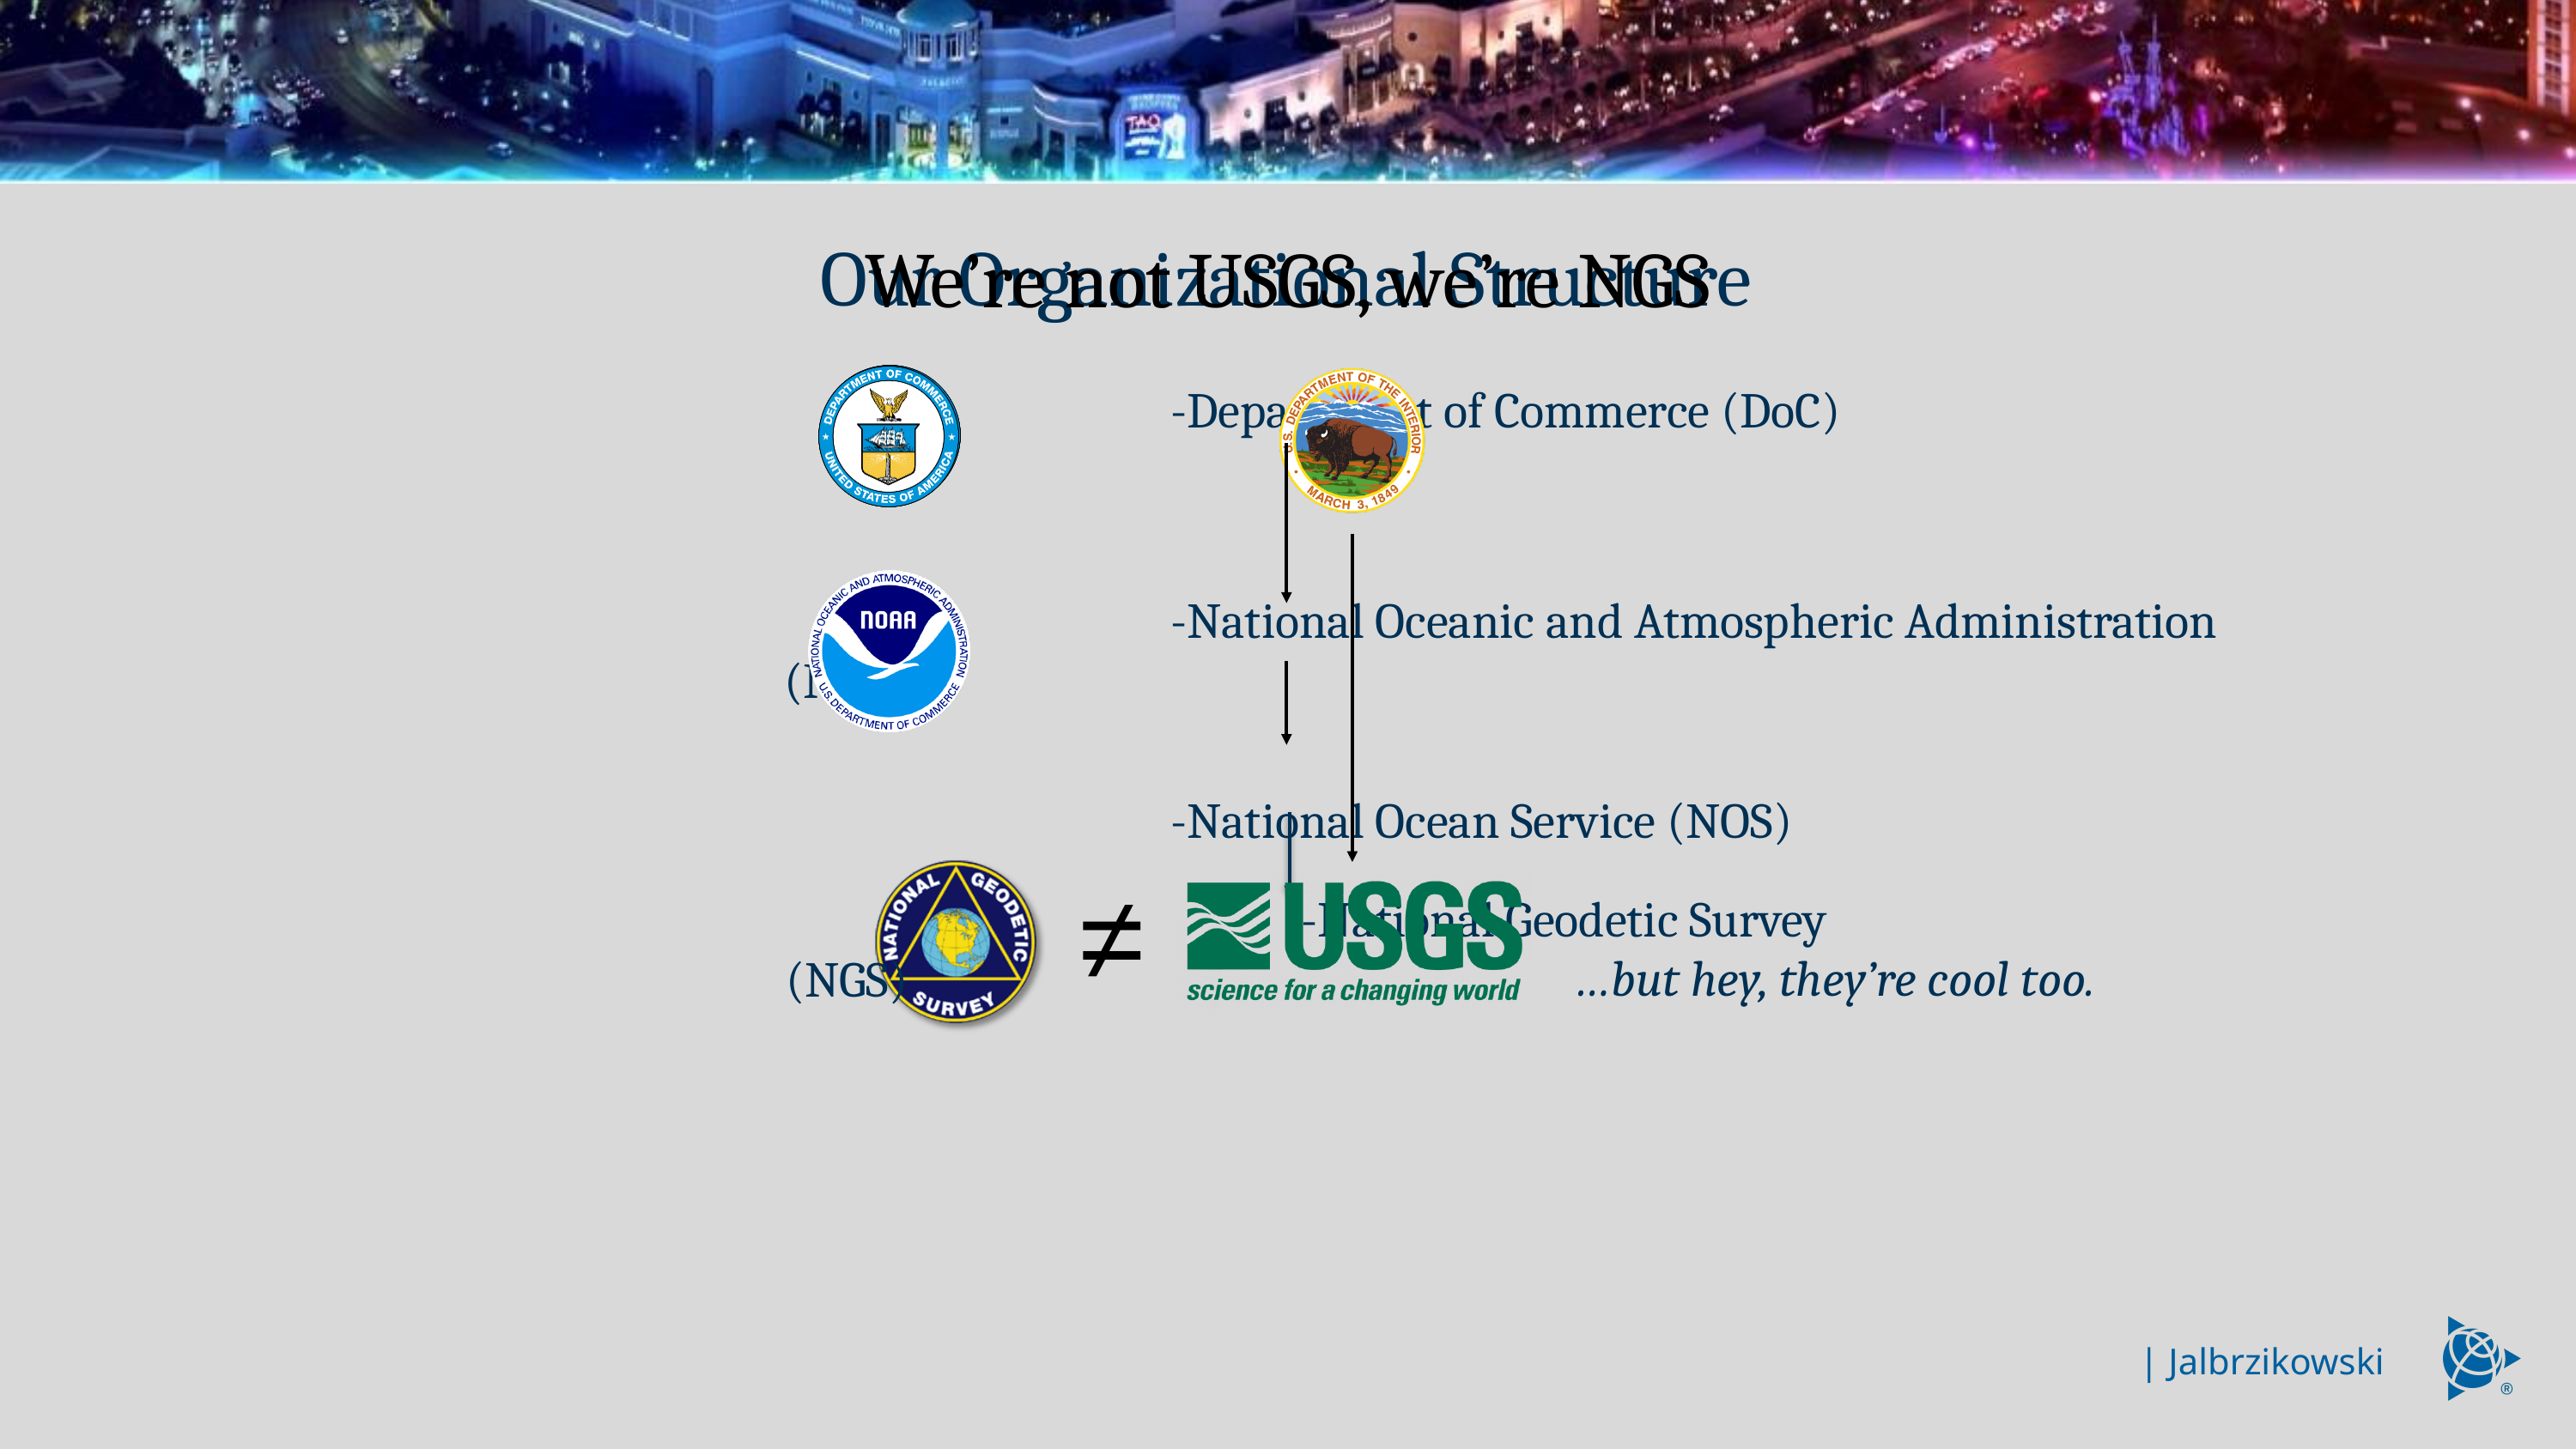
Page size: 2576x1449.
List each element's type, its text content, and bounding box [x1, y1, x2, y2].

text_box …but hey, they’re cool too. [1510, 939, 2344, 1024]
picture [931, 476, 937, 482]
picture [829, 459, 836, 467]
picture [897, 444, 961, 507]
picture [1176, 871, 1532, 1015]
picture [1279, 367, 1426, 514]
picture [835, 390, 847, 403]
picture [928, 388, 938, 397]
picture [919, 487, 924, 494]
picture [839, 474, 845, 482]
picture [817, 365, 895, 507]
picture [824, 419, 831, 424]
picture [0, 0, 2576, 184]
picture [860, 376, 866, 383]
text_box -Department of Commerce (DoC) -National Oceanic and Atmospheric Administration (NOAA) -National Ocean Service (NOS) [707, 292, 2385, 860]
picture [808, 570, 971, 732]
picture [899, 365, 961, 427]
picture [827, 411, 833, 416]
picture [945, 452, 952, 458]
picture [830, 404, 836, 410]
picture [851, 379, 860, 387]
picture [944, 415, 952, 421]
picture [834, 381, 944, 492]
picture [923, 480, 931, 489]
picture [868, 373, 874, 379]
picture [826, 452, 833, 459]
picture [923, 385, 930, 389]
subtitle | Jalbrzikowski [191, 1264, 2385, 1449]
text_box -National Geodetic Survey (NGS) [708, 810, 1868, 1044]
text_box Our Organizational Structure [707, 193, 1867, 355]
picture [872, 857, 1049, 1036]
picture [2443, 1316, 2521, 1401]
picture [857, 487, 861, 494]
text_box We’re not USGS, we’re NGS [708, 196, 1868, 357]
text_box ≠ [1066, 855, 1229, 1009]
